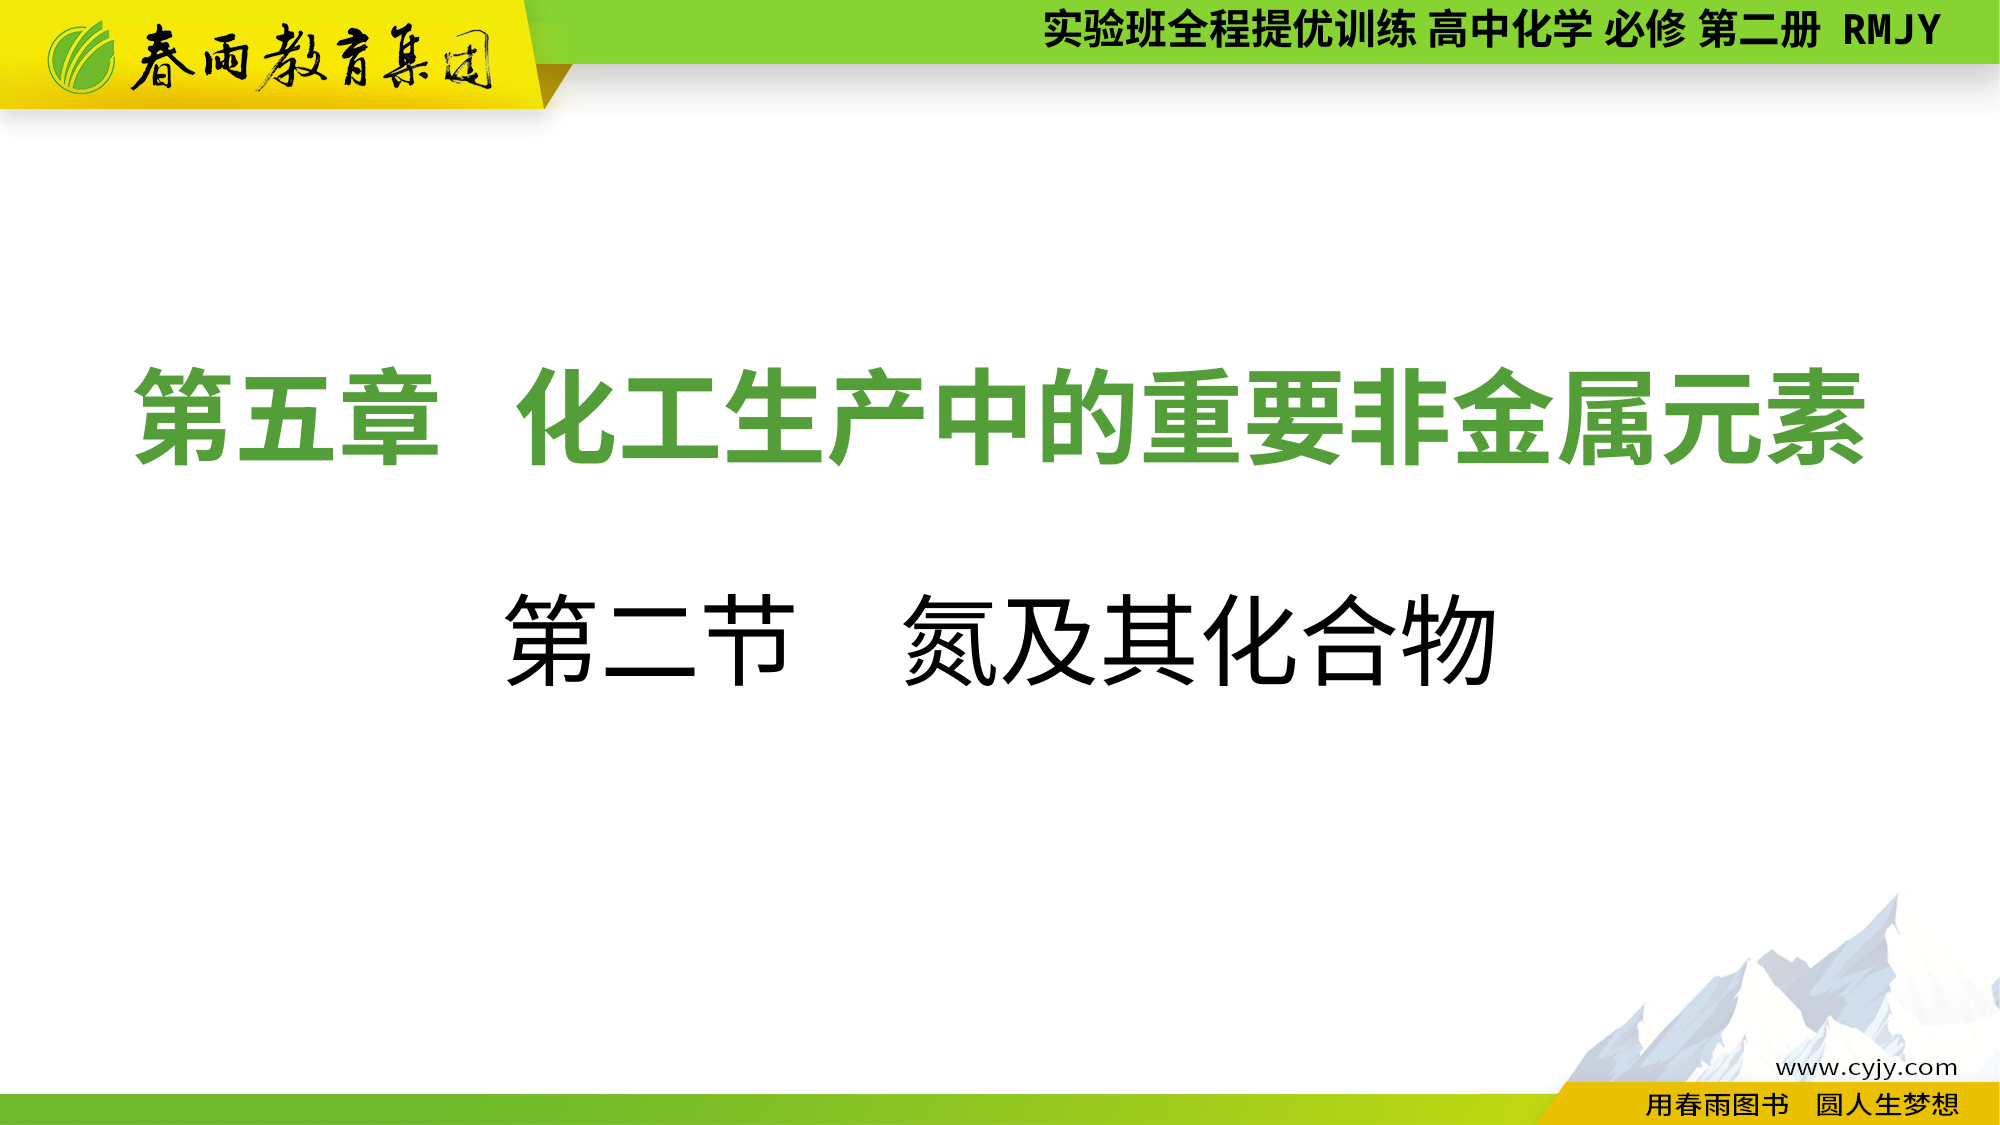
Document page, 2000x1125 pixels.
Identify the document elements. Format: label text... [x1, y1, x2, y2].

text_box 第二节 氮及其化合物 [54, 511, 1946, 706]
text_box 第五章 化工生产中的重要非金属元素 [54, 282, 1946, 485]
picture [0, 0, 2000, 1125]
